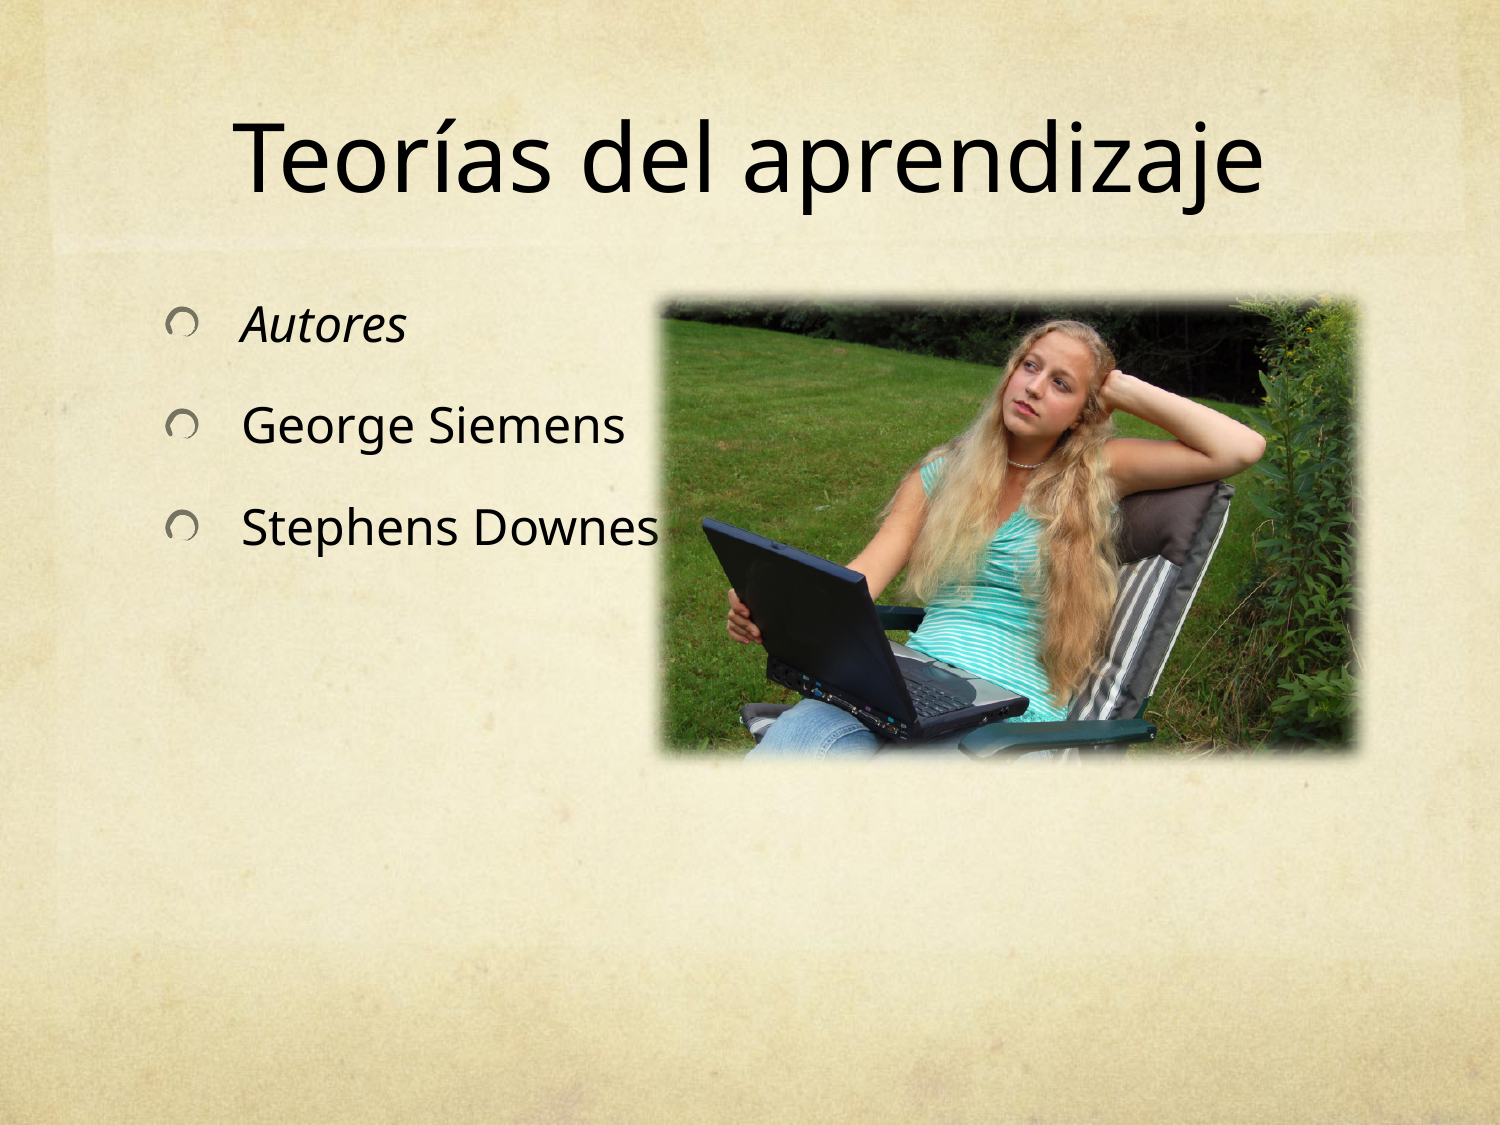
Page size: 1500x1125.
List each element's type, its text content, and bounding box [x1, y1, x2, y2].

list Autores George Siemens Stephens Downes [150, 284, 1350, 950]
picture [0, 0, 1500, 1125]
title Teorías del aprendizaje [150, 82, 1350, 225]
